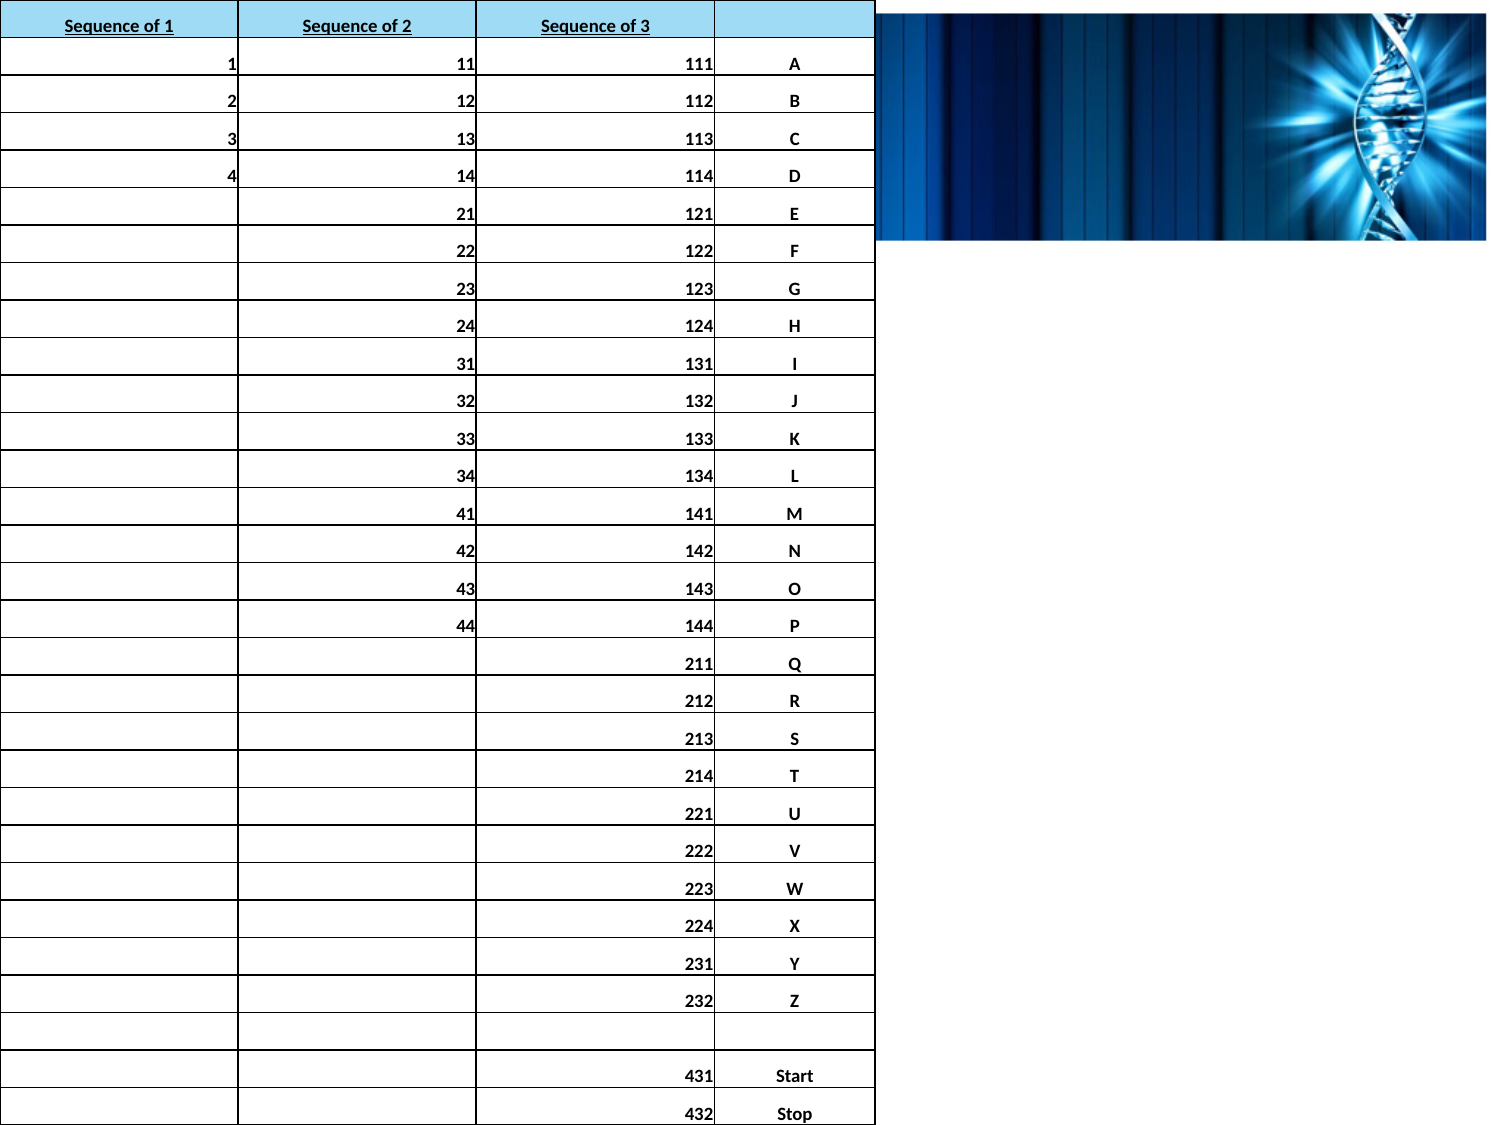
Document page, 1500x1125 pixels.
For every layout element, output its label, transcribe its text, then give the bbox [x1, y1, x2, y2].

table_cell [239, 938, 475, 974]
table_cell [239, 751, 475, 787]
table_cell R [715, 676, 874, 712]
table_cell 212 [477, 676, 714, 712]
table_cell 21 [239, 188, 475, 224]
table_cell G [715, 263, 874, 299]
picture [876, 0, 1500, 1125]
table_cell 114 [477, 151, 714, 187]
table_cell 1 [1, 38, 237, 74]
table_cell W [715, 863, 874, 899]
table_cell 24 [239, 301, 475, 337]
table_cell 41 [239, 488, 475, 524]
table_cell [1, 376, 237, 412]
table_cell [1, 526, 237, 562]
table_cell H [715, 301, 874, 337]
table_cell L [715, 451, 874, 487]
table_cell [1, 226, 237, 262]
table_cell T [715, 751, 874, 787]
table_cell 44 [239, 601, 475, 637]
table_cell [1, 713, 237, 749]
table_cell 11 [239, 38, 475, 74]
table_cell 222 [477, 826, 714, 862]
table_cell [1, 676, 237, 712]
table_cell [1, 901, 237, 937]
table_cell 33 [239, 413, 475, 449]
table_cell 141 [477, 488, 714, 524]
table_cell 112 [477, 76, 714, 112]
table_cell [1, 263, 237, 299]
table_cell 134 [477, 451, 714, 487]
table_cell 214 [477, 751, 714, 787]
table_cell P [715, 601, 874, 637]
table_cell [239, 676, 475, 712]
table_cell 122 [477, 226, 714, 262]
table_cell A [715, 38, 874, 74]
table_cell Q [715, 638, 874, 674]
table_cell [239, 638, 475, 674]
table_cell 14 [239, 151, 475, 187]
table_cell 143 [477, 563, 714, 599]
table_cell [1, 1013, 237, 1049]
table_cell [239, 901, 475, 937]
table_cell M [715, 488, 874, 524]
table_cell 432 [477, 1088, 714, 1124]
table_cell [239, 1051, 475, 1087]
table_cell 132 [477, 376, 714, 412]
table_header Sequence of 1 [1, 1, 237, 37]
table_cell 213 [477, 713, 714, 749]
table_cell K [715, 413, 874, 449]
table_cell 231 [477, 938, 714, 974]
table_cell 121 [477, 188, 714, 224]
table_cell 4 [1, 151, 237, 187]
table_cell [239, 863, 475, 899]
table_cell [1, 188, 237, 224]
table_cell 223 [477, 863, 714, 899]
table_cell [1, 938, 237, 974]
table_cell 43 [239, 563, 475, 599]
table_cell 142 [477, 526, 714, 562]
table_cell [477, 1013, 714, 1049]
table_cell [1, 488, 237, 524]
table_cell 42 [239, 526, 475, 562]
table_cell 32 [239, 376, 475, 412]
table_cell J [715, 376, 874, 412]
table_cell X [715, 901, 874, 937]
table_cell 123 [477, 263, 714, 299]
table_cell U [715, 788, 874, 824]
table_cell F [715, 226, 874, 262]
table_cell [1, 301, 237, 337]
table_cell S [715, 713, 874, 749]
table_cell D [715, 151, 874, 187]
table_header Sequence of 2 [239, 1, 475, 37]
table_cell 31 [239, 338, 475, 374]
table_cell Start [715, 1051, 874, 1087]
table_cell 232 [477, 976, 714, 1012]
table_cell 34 [239, 451, 475, 487]
table_cell [1, 638, 237, 674]
table_cell [1, 751, 237, 787]
table_cell [1, 413, 237, 449]
table_header [715, 1, 874, 37]
table_cell 3 [1, 113, 237, 149]
table_cell [1, 788, 237, 824]
table_cell 2 [1, 76, 237, 112]
table_cell 431 [477, 1051, 714, 1087]
table_cell [239, 788, 475, 824]
table_cell Z [715, 976, 874, 1012]
table_cell 23 [239, 263, 475, 299]
table_cell 224 [477, 901, 714, 937]
table_cell [239, 1088, 475, 1124]
table_cell [239, 826, 475, 862]
table_cell [1, 601, 237, 637]
table_header Sequence of 3 [477, 1, 714, 37]
table_cell 131 [477, 338, 714, 374]
table_cell I [715, 338, 874, 374]
table_cell Stop [715, 1088, 874, 1124]
table_cell [1, 1088, 237, 1124]
table_cell 144 [477, 601, 714, 637]
table_cell E [715, 188, 874, 224]
table_cell [1, 863, 237, 899]
table_cell [239, 713, 475, 749]
table_cell B [715, 76, 874, 112]
table_cell 113 [477, 113, 714, 149]
table_cell 12 [239, 76, 475, 112]
table_cell [715, 1013, 874, 1049]
table_cell 13 [239, 113, 475, 149]
table_cell 221 [477, 788, 714, 824]
table_cell N [715, 526, 874, 562]
table_cell 211 [477, 638, 714, 674]
table_cell C [715, 113, 874, 149]
table_cell [1, 1051, 237, 1087]
table_cell O [715, 563, 874, 599]
table_cell 111 [477, 38, 714, 74]
table_cell [1, 826, 237, 862]
table_cell [1, 338, 237, 374]
table_cell Y [715, 938, 874, 974]
table_cell [1, 563, 237, 599]
table_cell [1, 451, 237, 487]
table_cell [1, 976, 237, 1012]
table_cell [239, 1013, 475, 1049]
table_cell [239, 976, 475, 1012]
table_cell V [715, 826, 874, 862]
table_cell 124 [477, 301, 714, 337]
table_cell 22 [239, 226, 475, 262]
table_cell 133 [477, 413, 714, 449]
